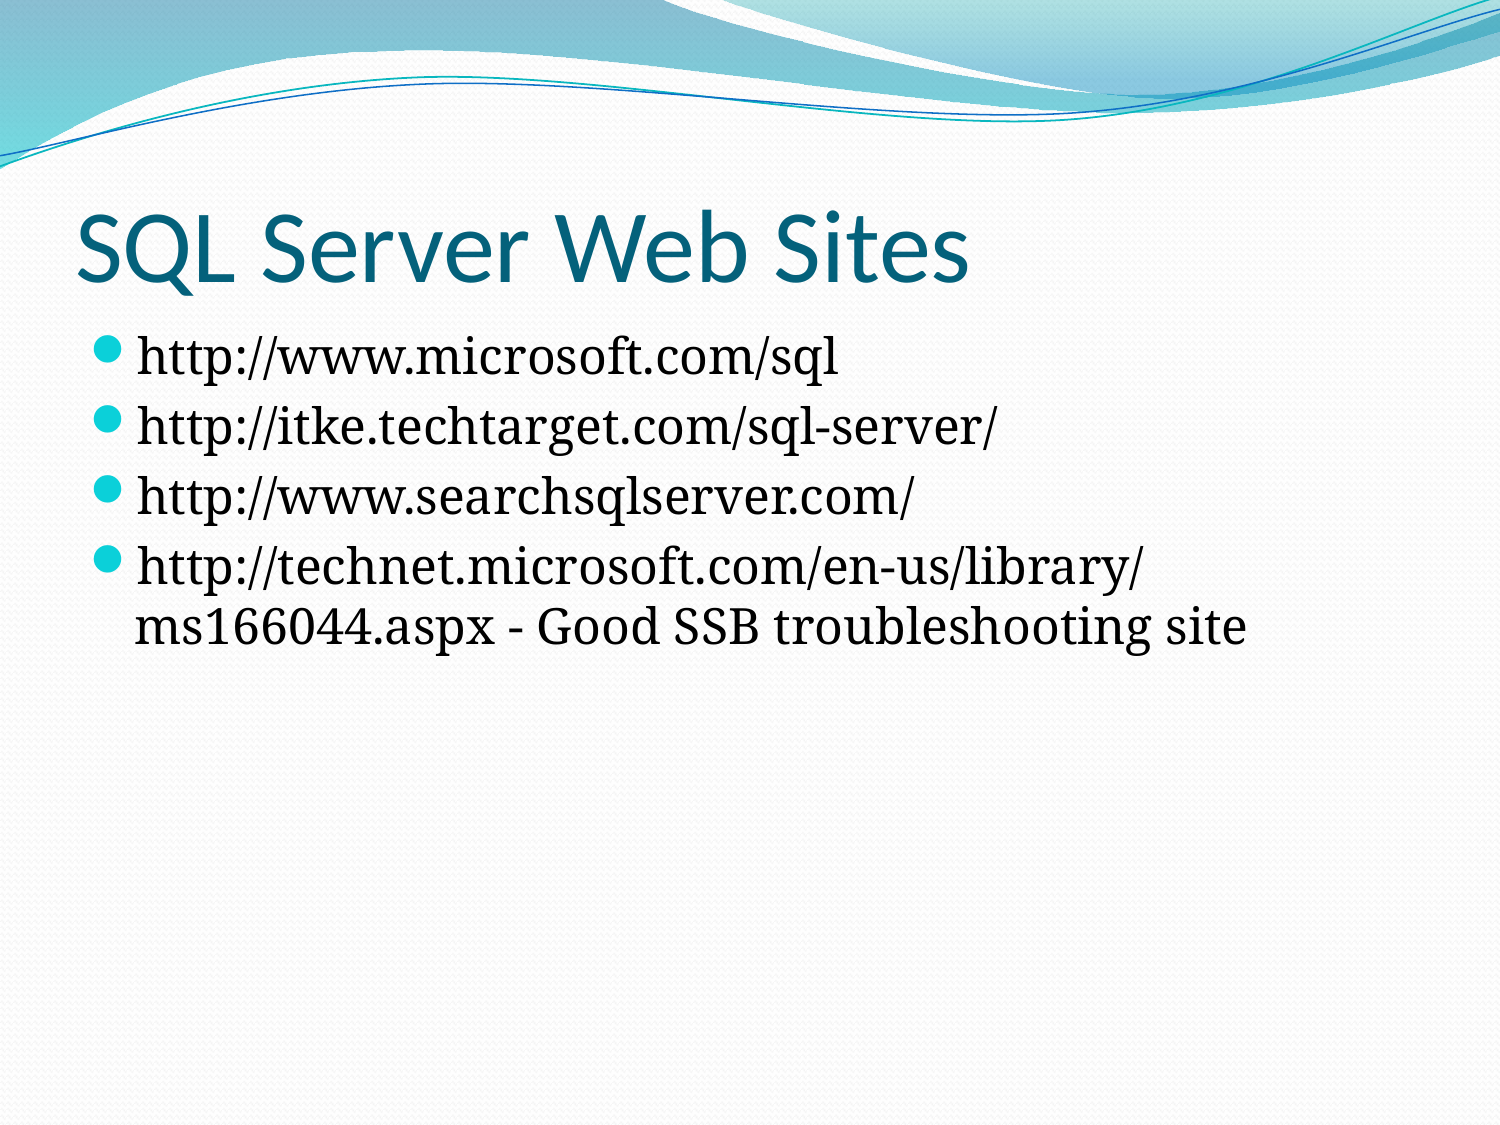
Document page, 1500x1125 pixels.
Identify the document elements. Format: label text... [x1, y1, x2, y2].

list http://www.microsoft.com/sql http://itke.techtarget.com/sql-server/ http://www.searchsqlserver.com/ http://technet.microsoft.com/en-us/library/ms166044.aspx - Good SSB troubleshooting site [75, 317, 1425, 1038]
title SQL Server Web Sites [75, 115, 1425, 303]
